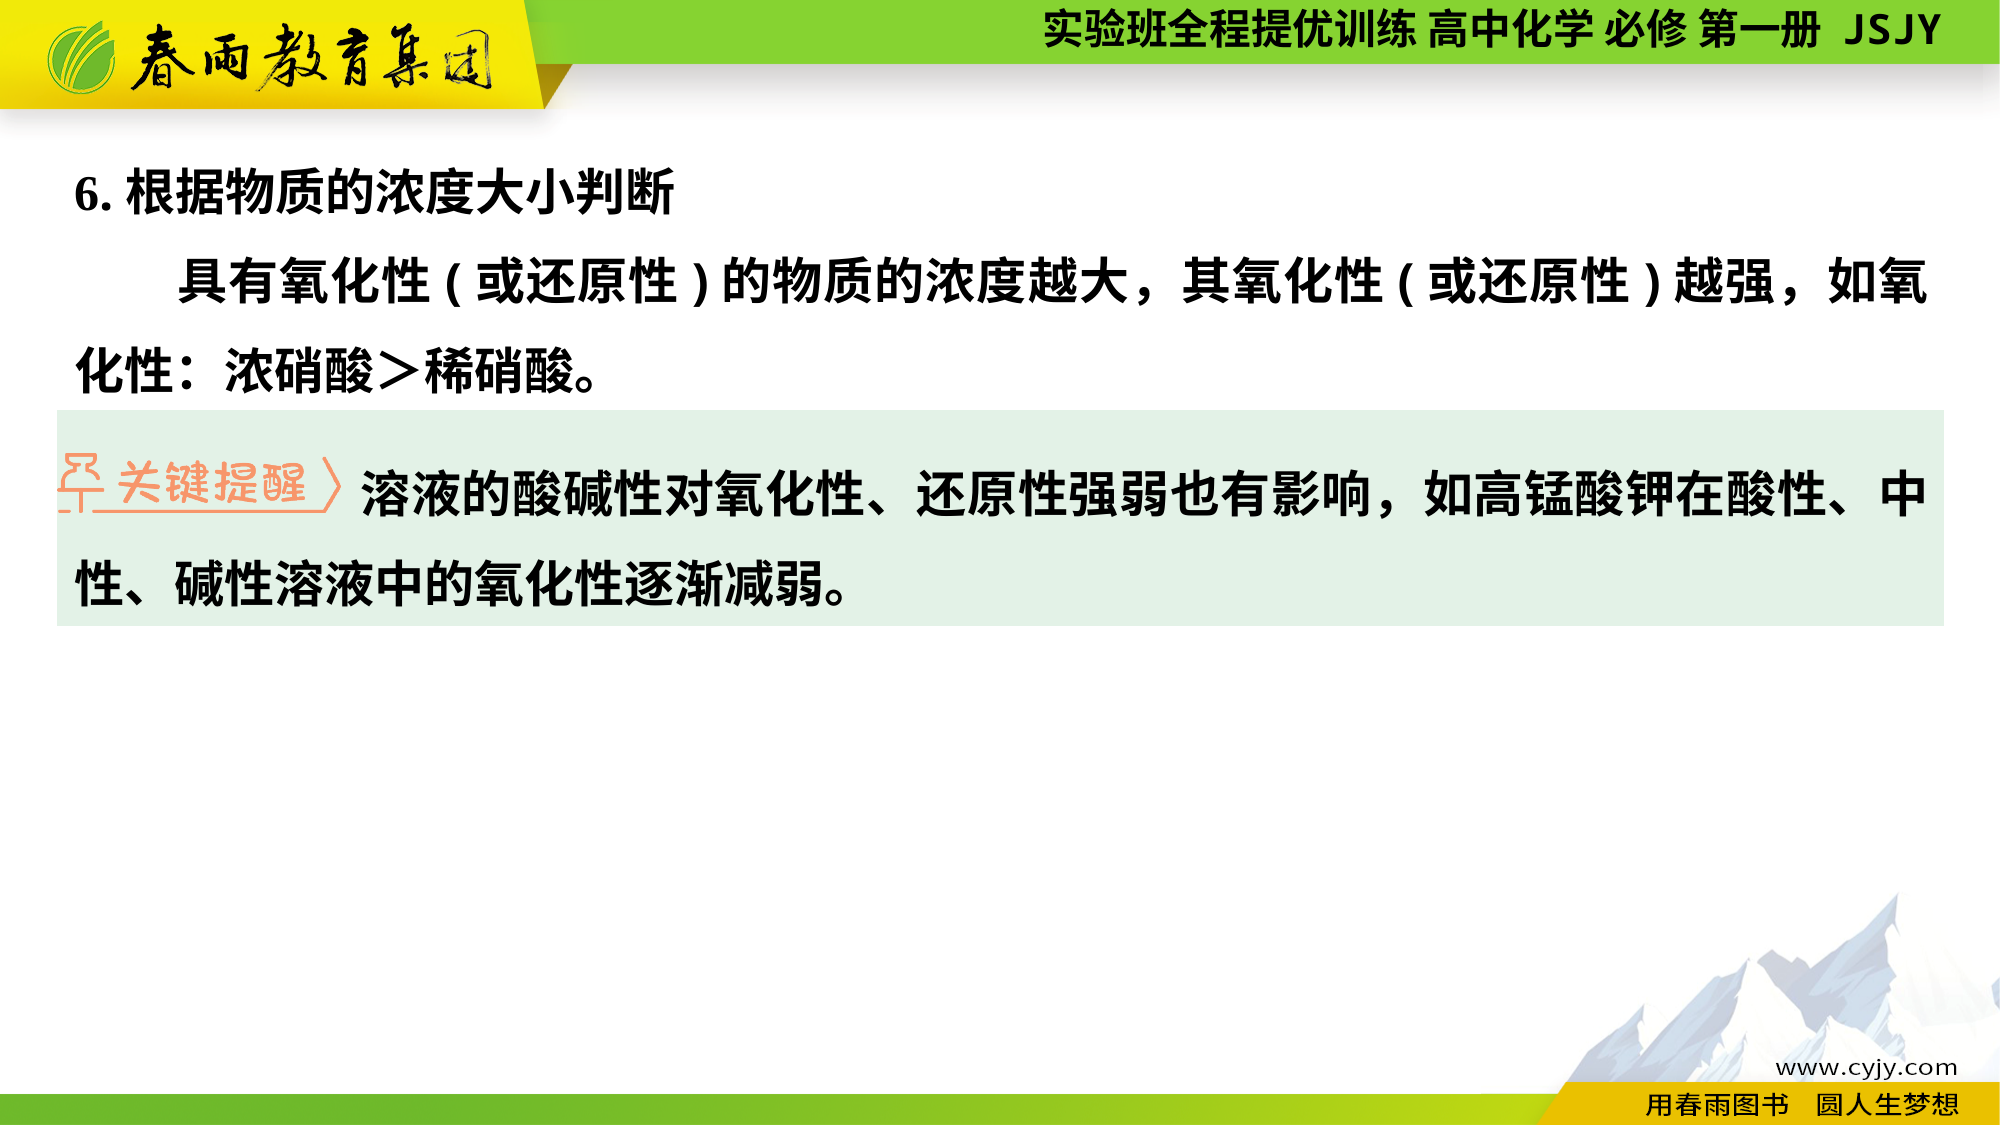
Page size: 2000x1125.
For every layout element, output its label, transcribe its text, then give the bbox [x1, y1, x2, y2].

list 6.根据物质的浓度大小判断 具有氧化性(或还原性)的物质的浓度越大，其氧化性(或还原性)越强，如氧化性：浓硝酸＞稀硝酸。 [59, 122, 1944, 409]
picture [0, 0, 2000, 1125]
